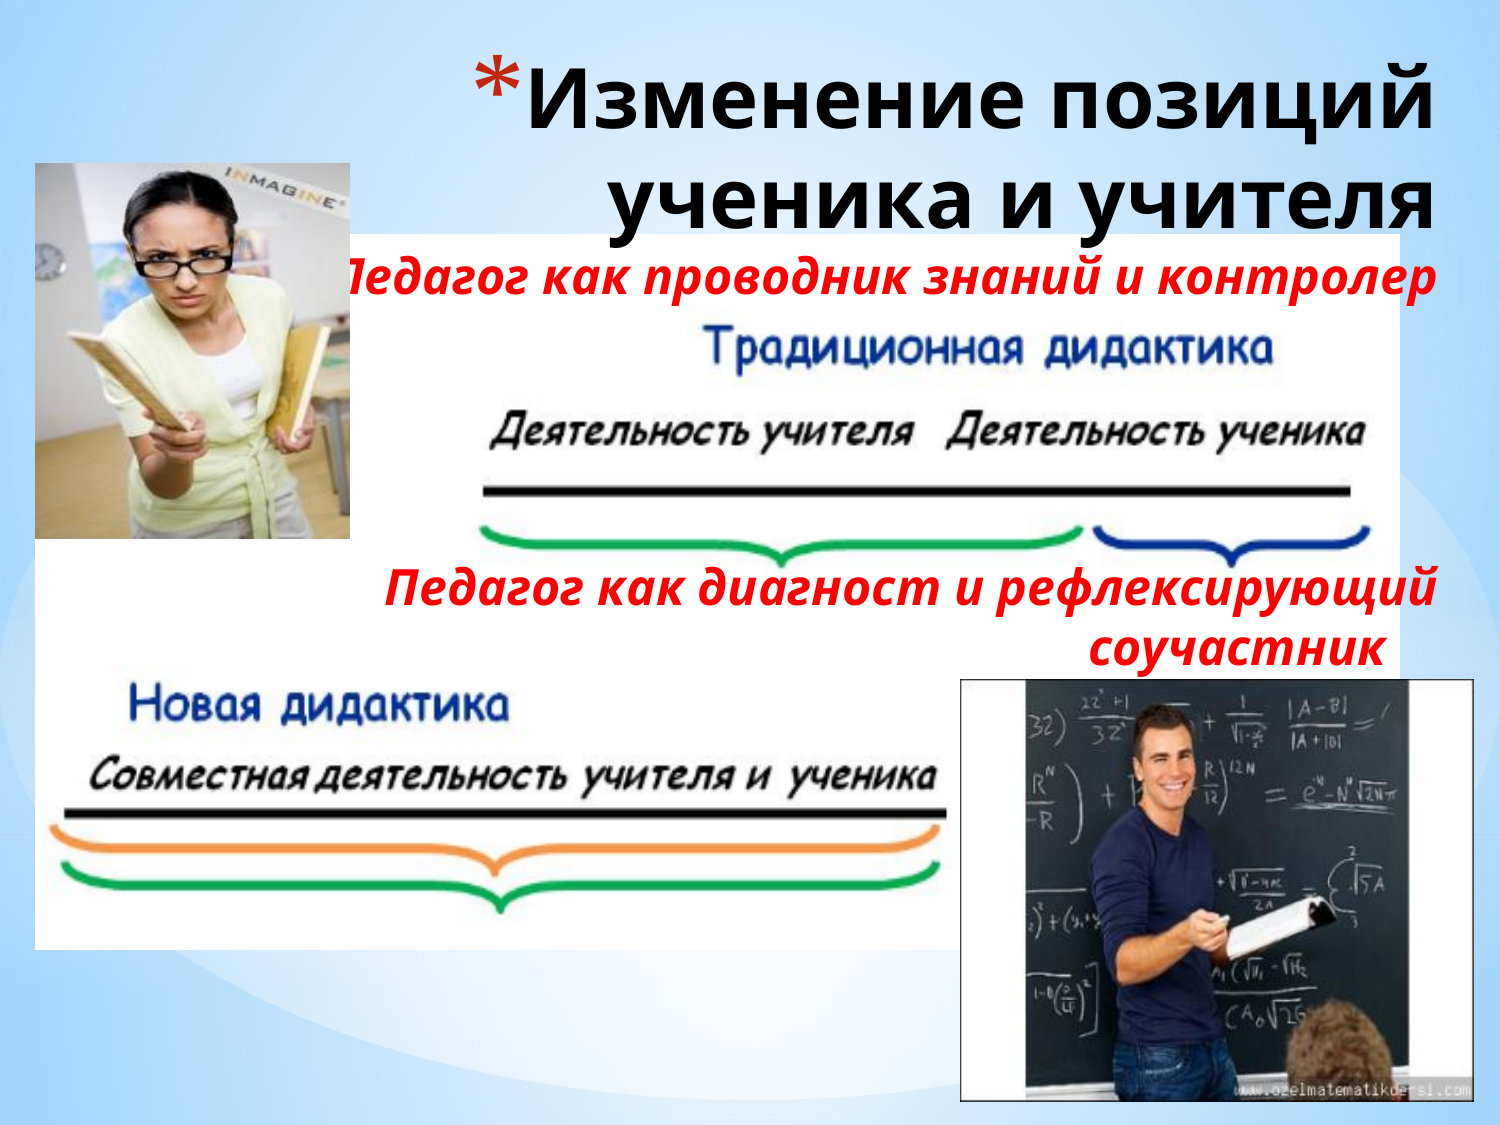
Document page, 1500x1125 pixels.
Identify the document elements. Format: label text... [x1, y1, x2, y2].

picture [34, 163, 350, 540]
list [34, 234, 1401, 950]
title Изменение позиций ученика и учителя Педагог как проводник знаний и контролер Педагог как диагност и рефлексирующий соучастник [174, 37, 1454, 278]
picture [960, 679, 1475, 1102]
